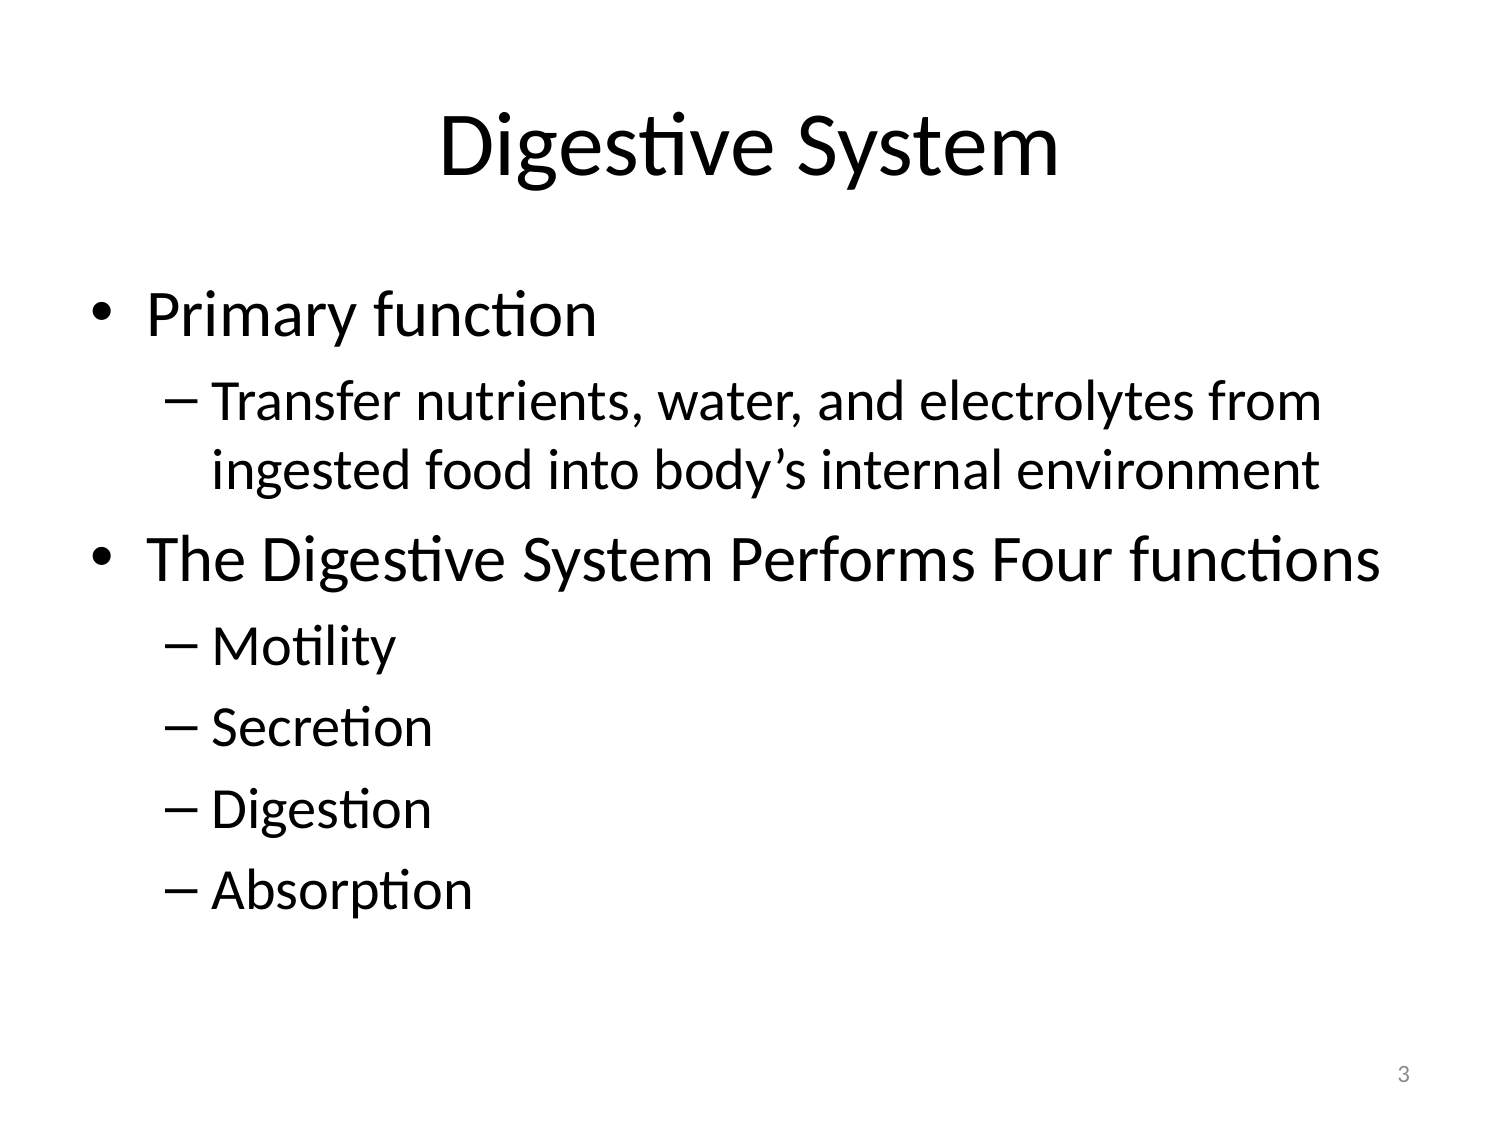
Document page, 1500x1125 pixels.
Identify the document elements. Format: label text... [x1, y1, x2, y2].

title Digestive System [75, 45, 1425, 233]
slide_number 3 [1074, 1042, 1425, 1103]
list Primary function Transfer nutrients, water, and electrolytes from ingested food into body’s internal environment The Digestive System Performs Four functions Motility Secretion Digestion Absorption [75, 262, 1425, 1005]
